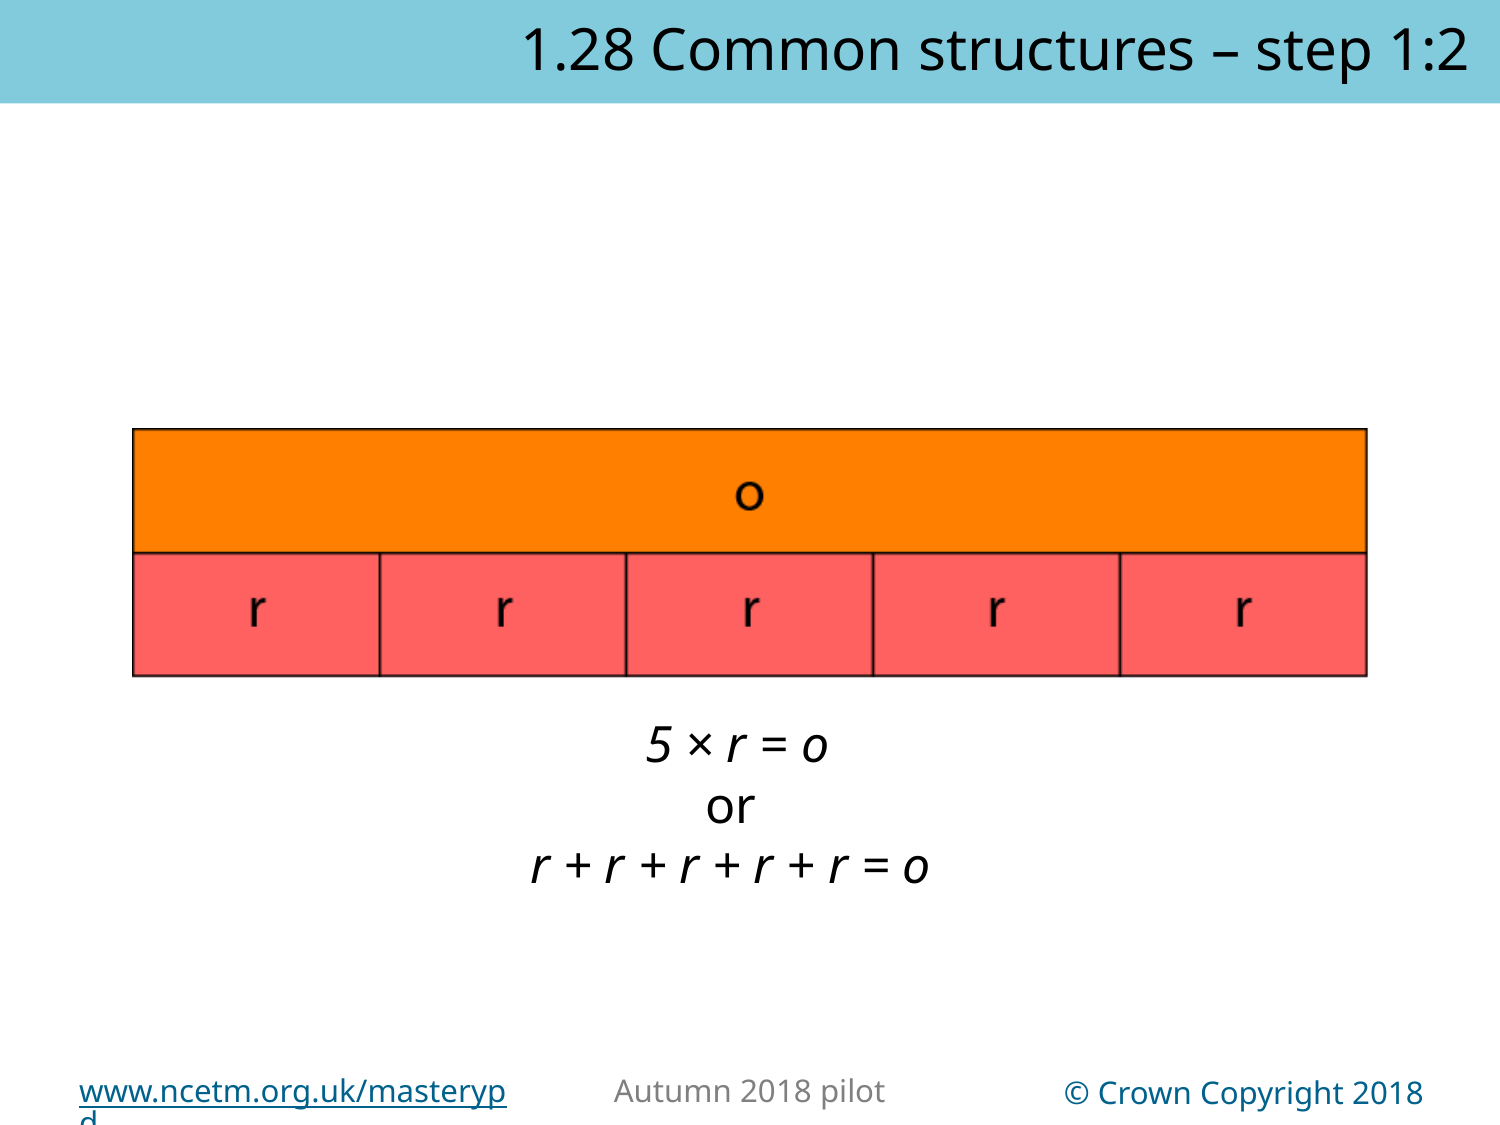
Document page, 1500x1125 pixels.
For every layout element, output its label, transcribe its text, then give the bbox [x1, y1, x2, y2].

picture [132, 428, 1430, 697]
text_box or r + r + r + r + r = o [515, 766, 960, 901]
list 1.28 Common structures – step 1:2 [0, 0, 1500, 104]
text_box 5 × r = o [630, 705, 845, 766]
